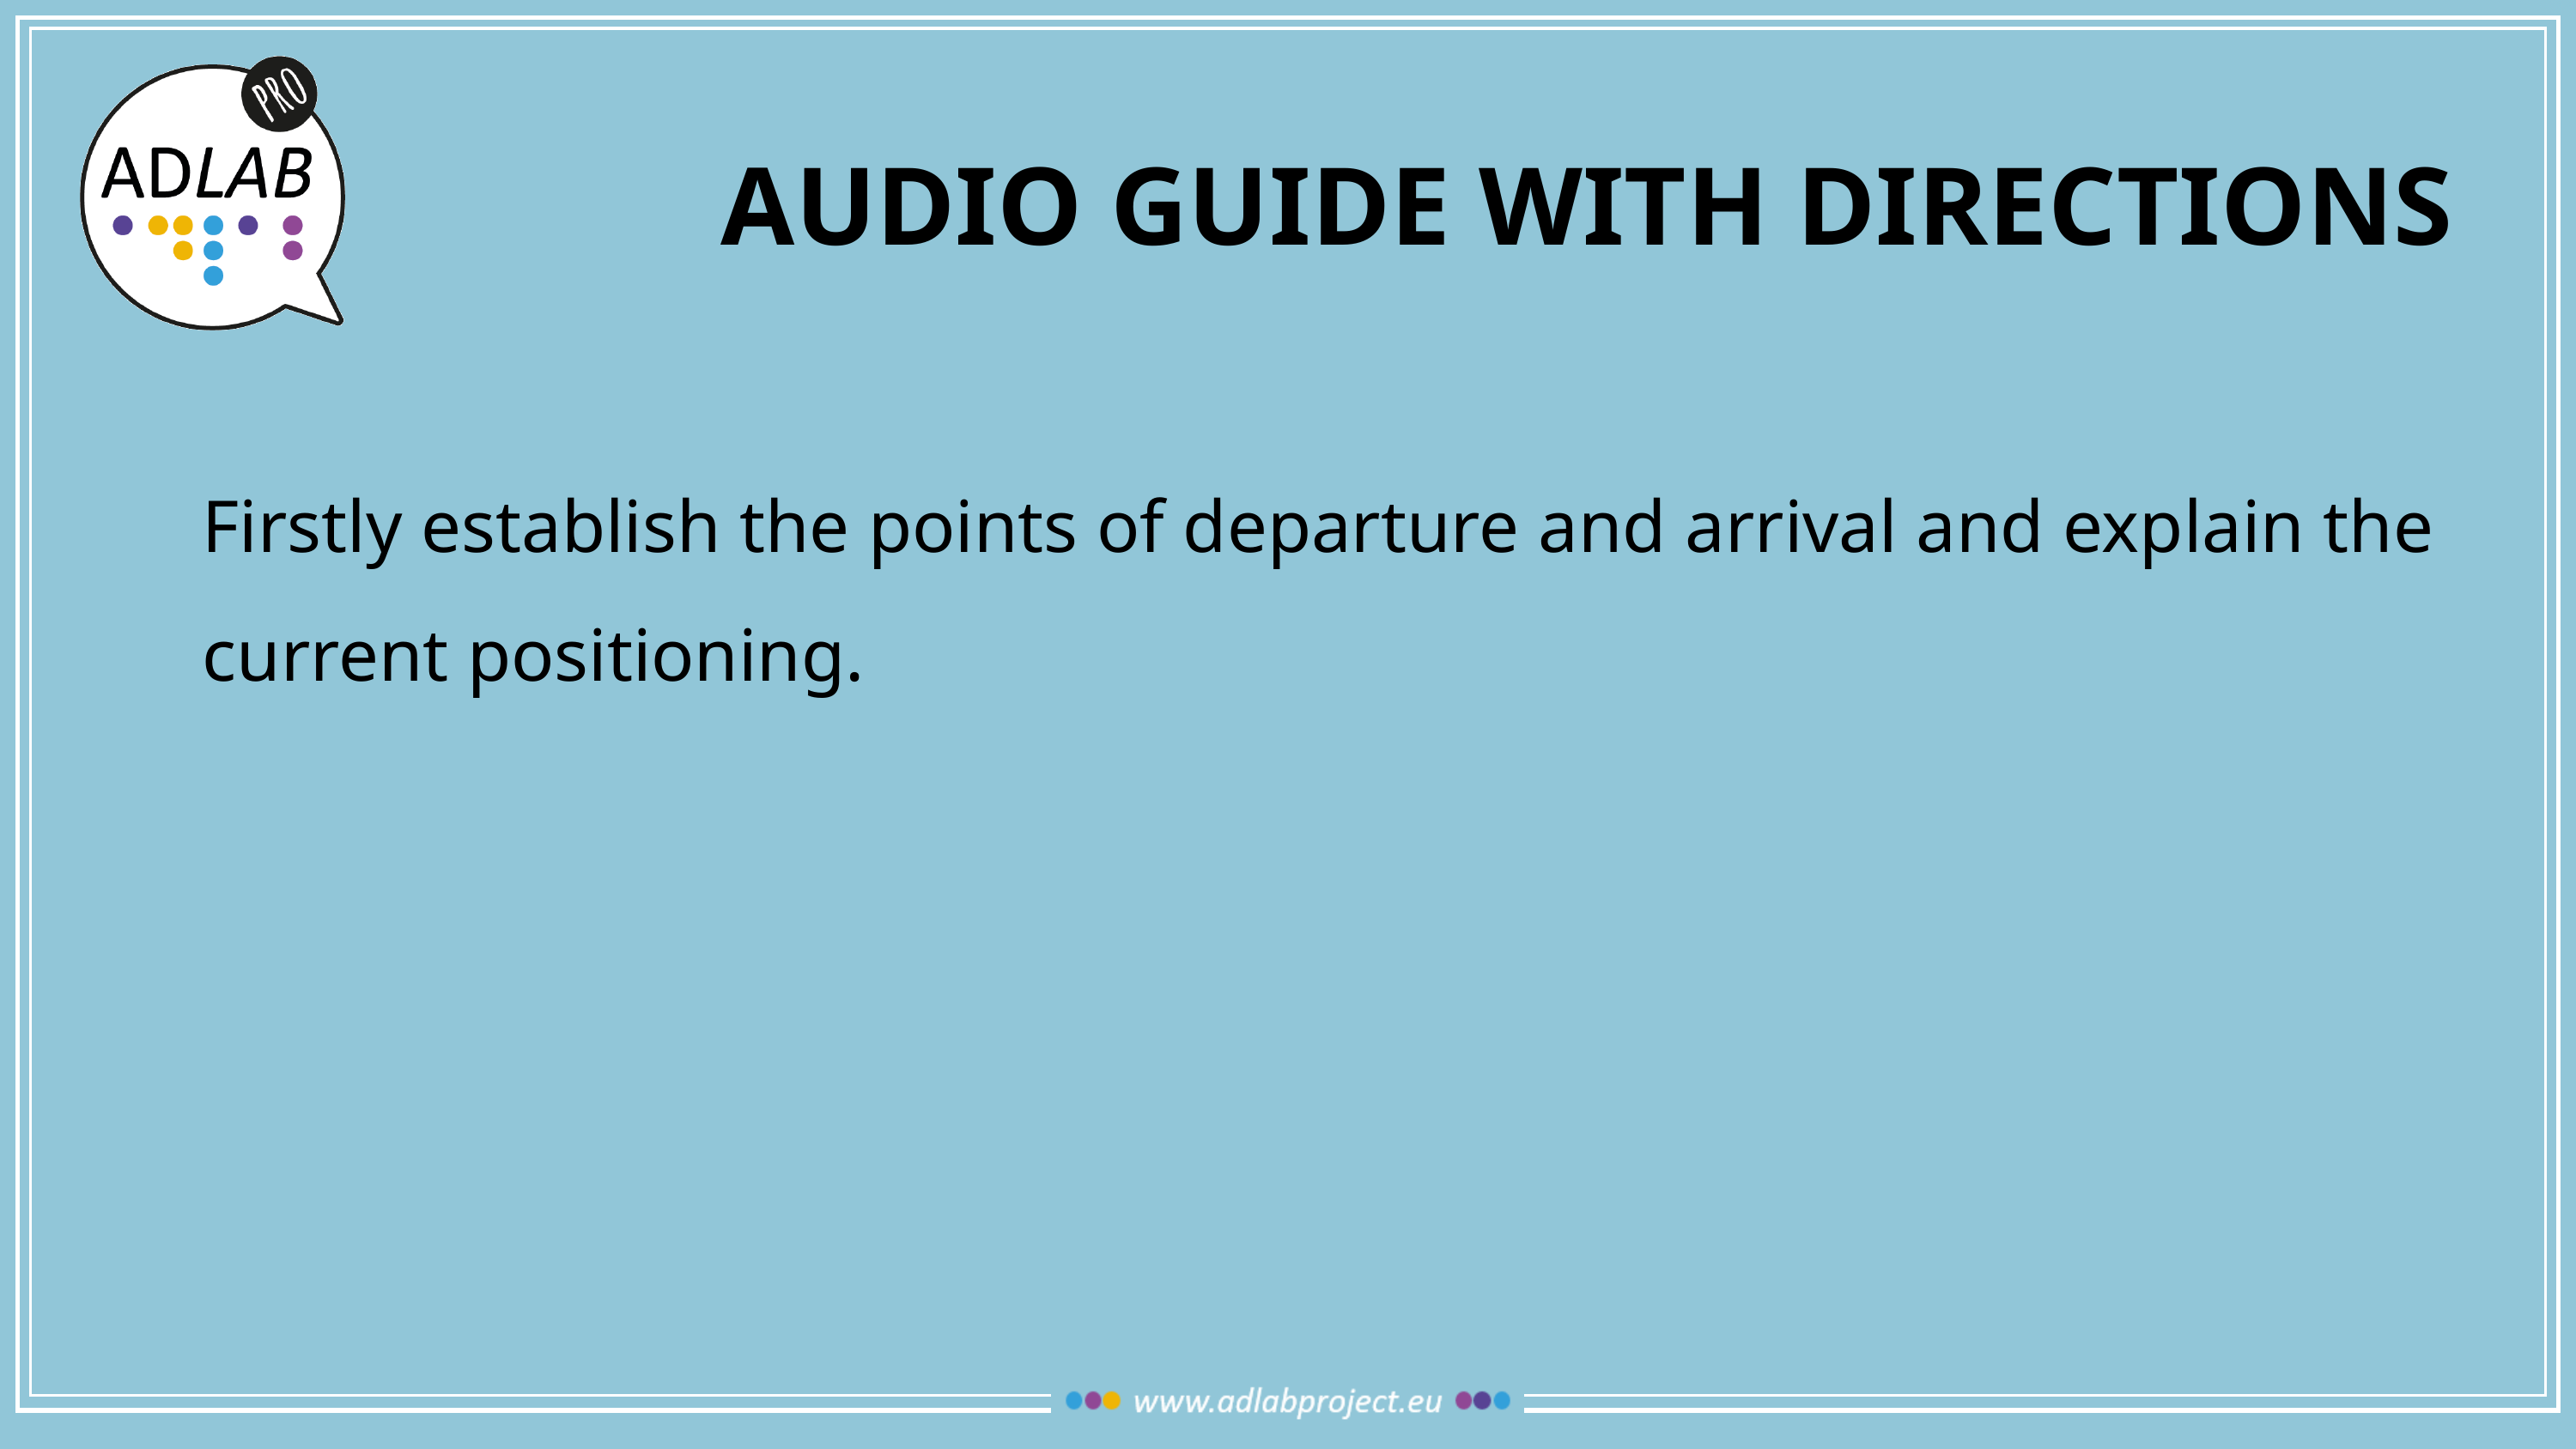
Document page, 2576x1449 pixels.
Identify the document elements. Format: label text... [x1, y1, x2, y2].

list Firstly establish the points of departure and arrival and explain the current positioning. [150, 431, 2467, 1087]
title Audio guide with directions [384, 70, 2467, 351]
picture [1051, 1378, 1524, 1429]
picture [72, 49, 353, 330]
